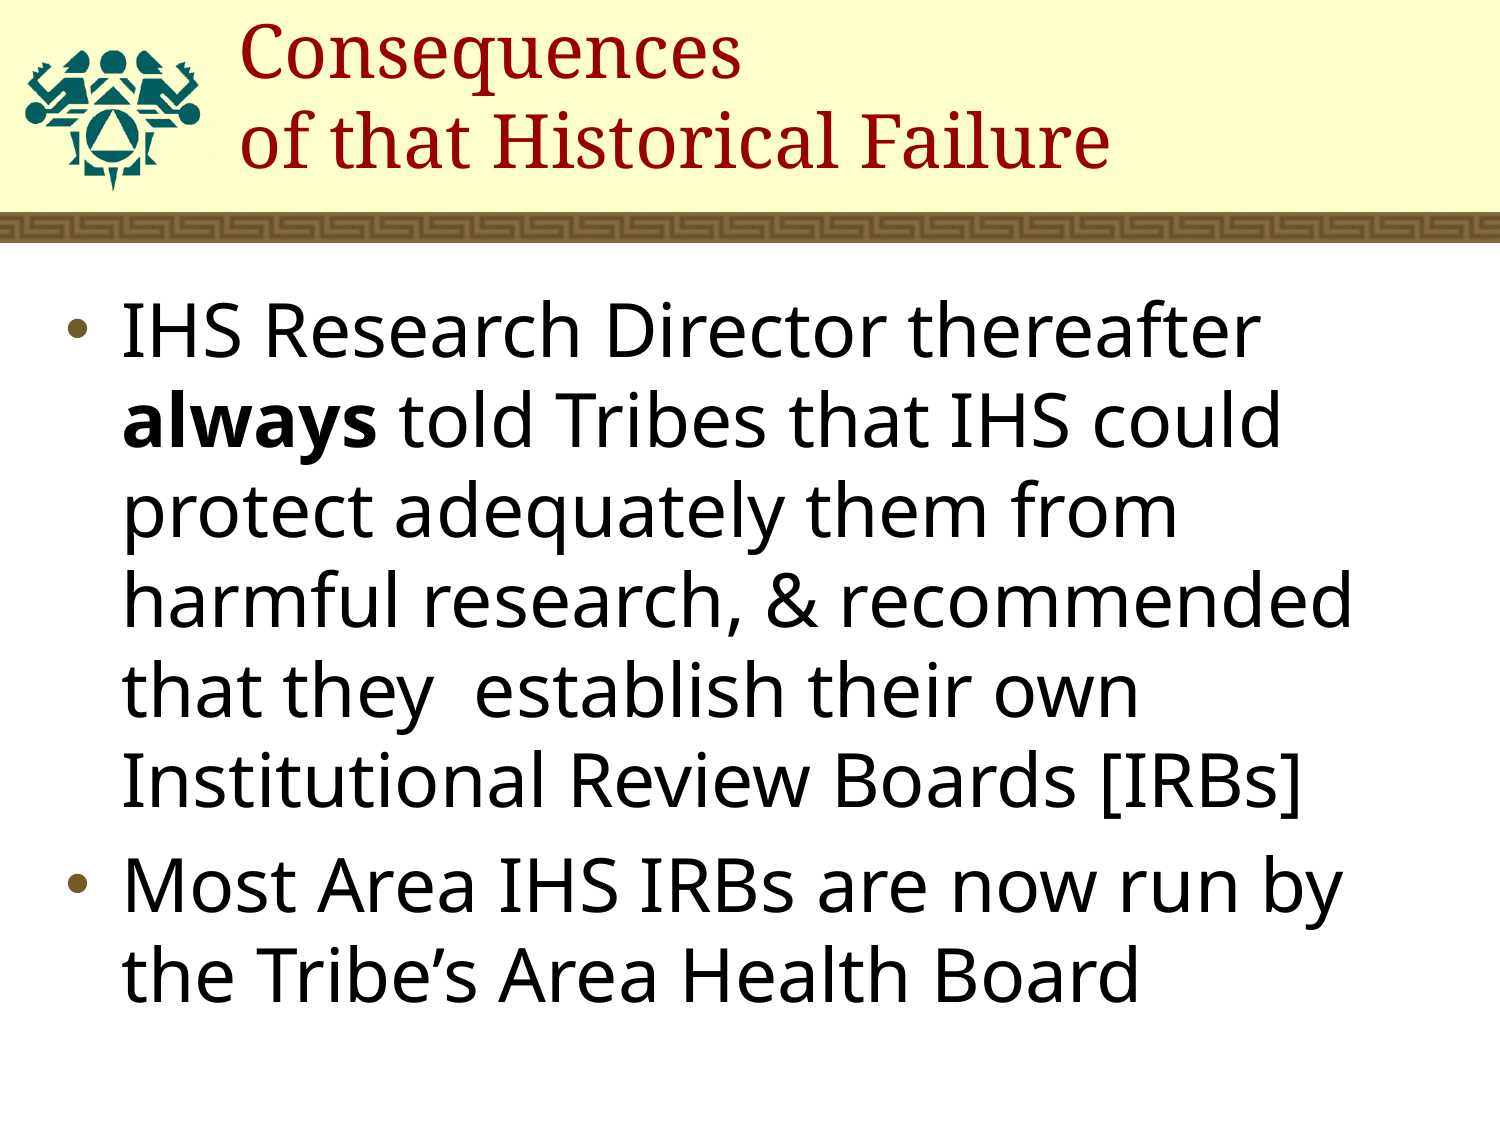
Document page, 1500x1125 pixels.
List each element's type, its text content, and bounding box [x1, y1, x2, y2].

list IHS Research Director thereafter always told Tribes that IHS could protect adequately them from harmful research, & recommended that they establish their own Institutional Review Boards [IRBs] Most Area IHS IRBs are now run by the Tribe’s Area Health Board [49, 274, 1426, 1013]
picture [12, 37, 213, 206]
picture [0, 212, 1500, 243]
title Consequences of that Historical Failure [223, 0, 1500, 188]
